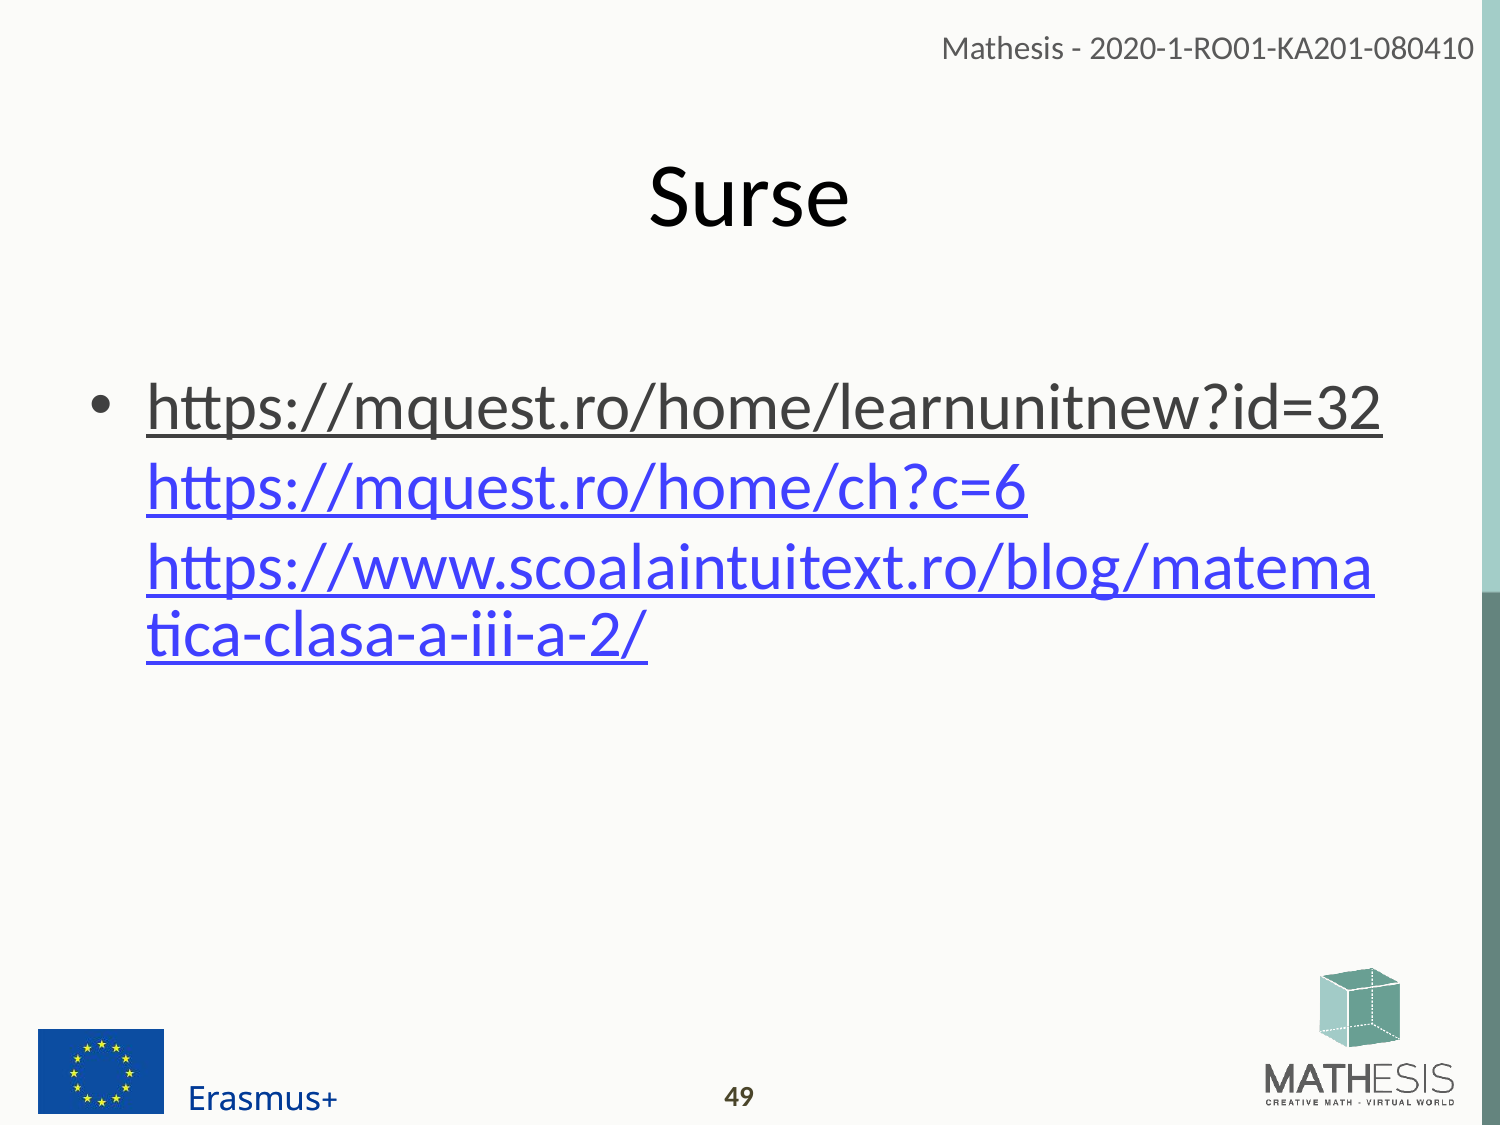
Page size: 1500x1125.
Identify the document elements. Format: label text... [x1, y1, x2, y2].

picture [38, 1029, 164, 1114]
title Surse [75, 127, 1425, 262]
list https://mquest.ro/home/learnunitnew?id=32 https://mquest.ro/home/ch?c=6 https://www.scoalaintuitext.ro/blog/matematica-clasa-a-iii-a-2/ [75, 262, 1425, 1005]
